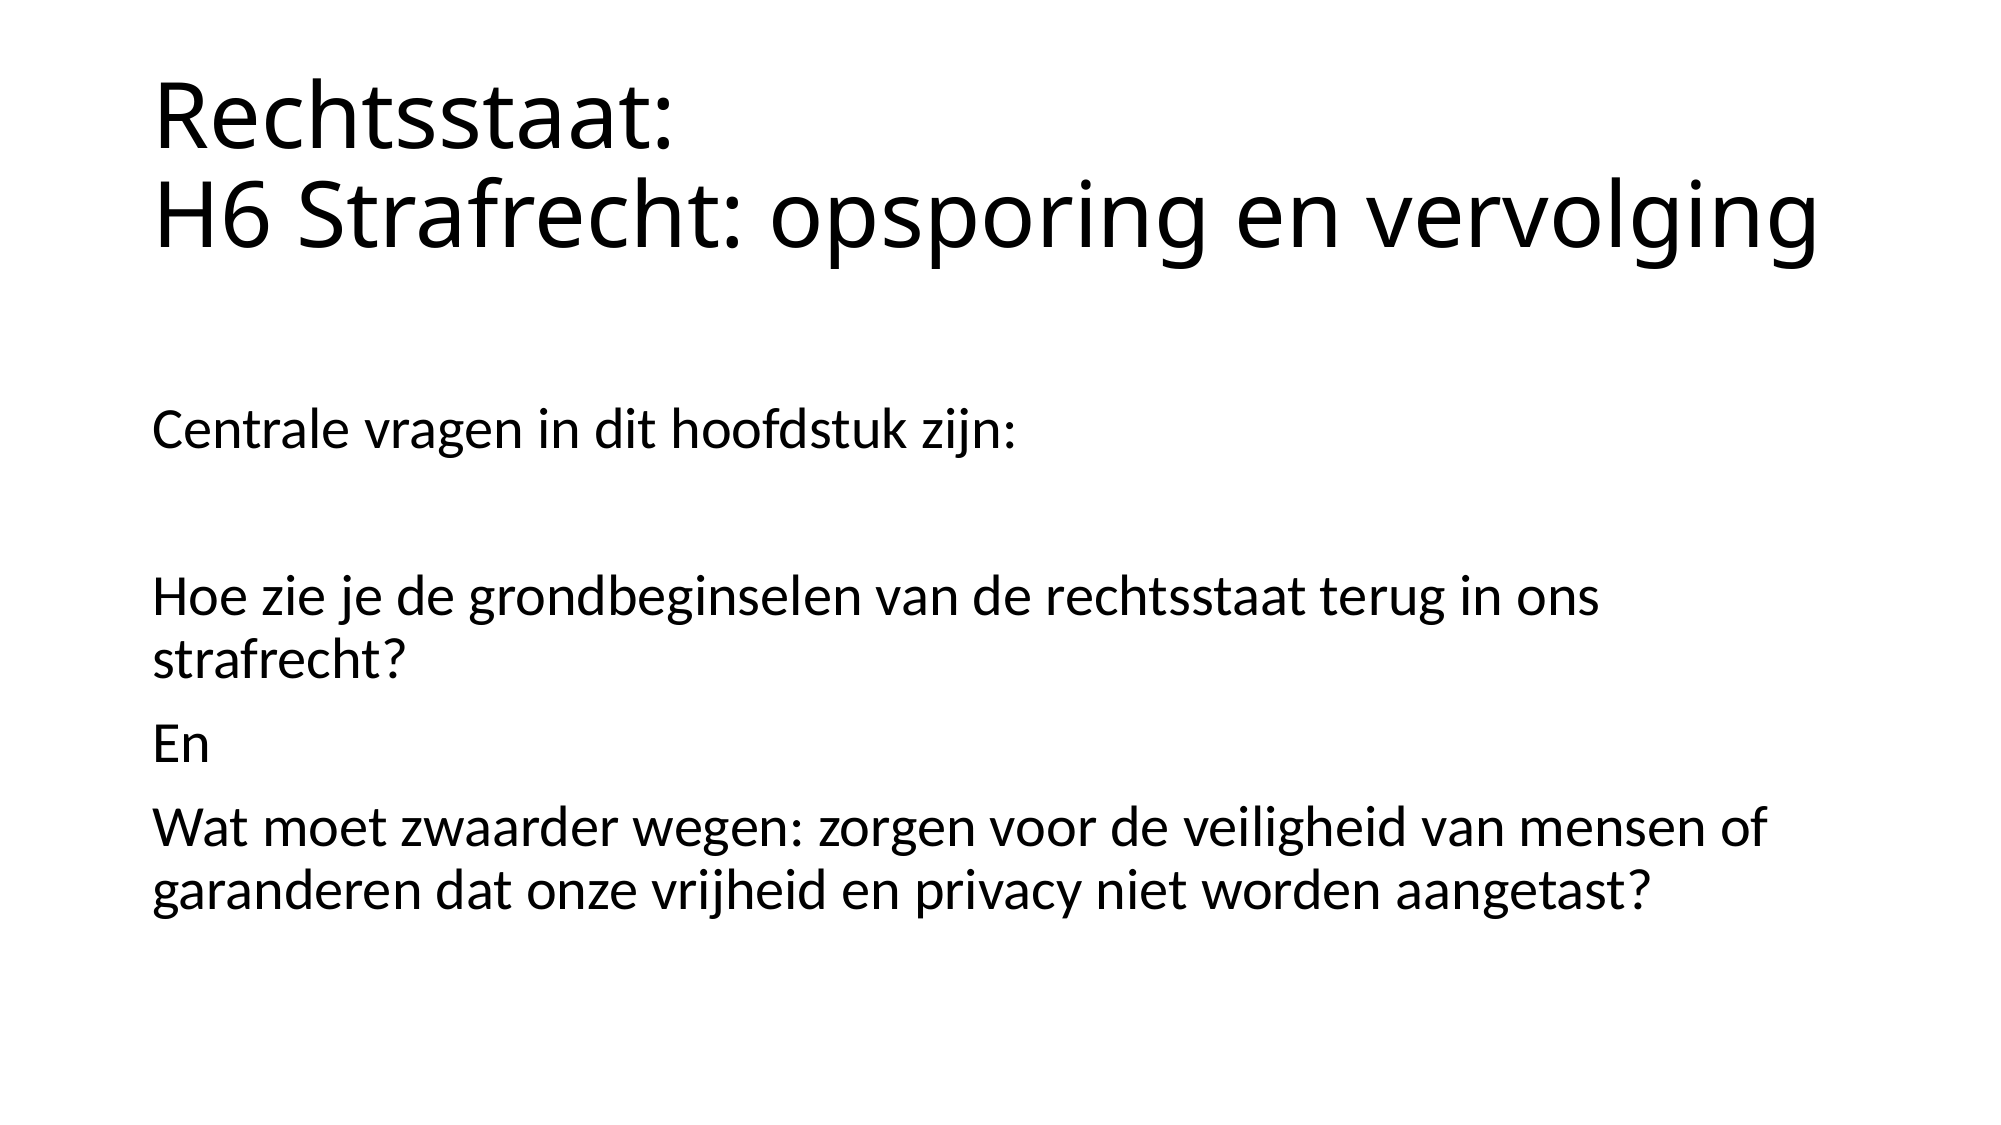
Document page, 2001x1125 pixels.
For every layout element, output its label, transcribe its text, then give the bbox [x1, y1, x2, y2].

list Centrale vragen in dit hoofdstuk zijn: Hoe zie je de grondbeginselen van de rechtsstaat terug in ons strafrecht? En Wat moet zwaarder wegen: zorgen voor de veiligheid van mensen of garanderen dat onze vrijheid en privacy niet worden aangetast? [137, 299, 1863, 1014]
title Rechtsstaat: H6 Strafrecht: opsporing en vervolging [137, 59, 1863, 278]
